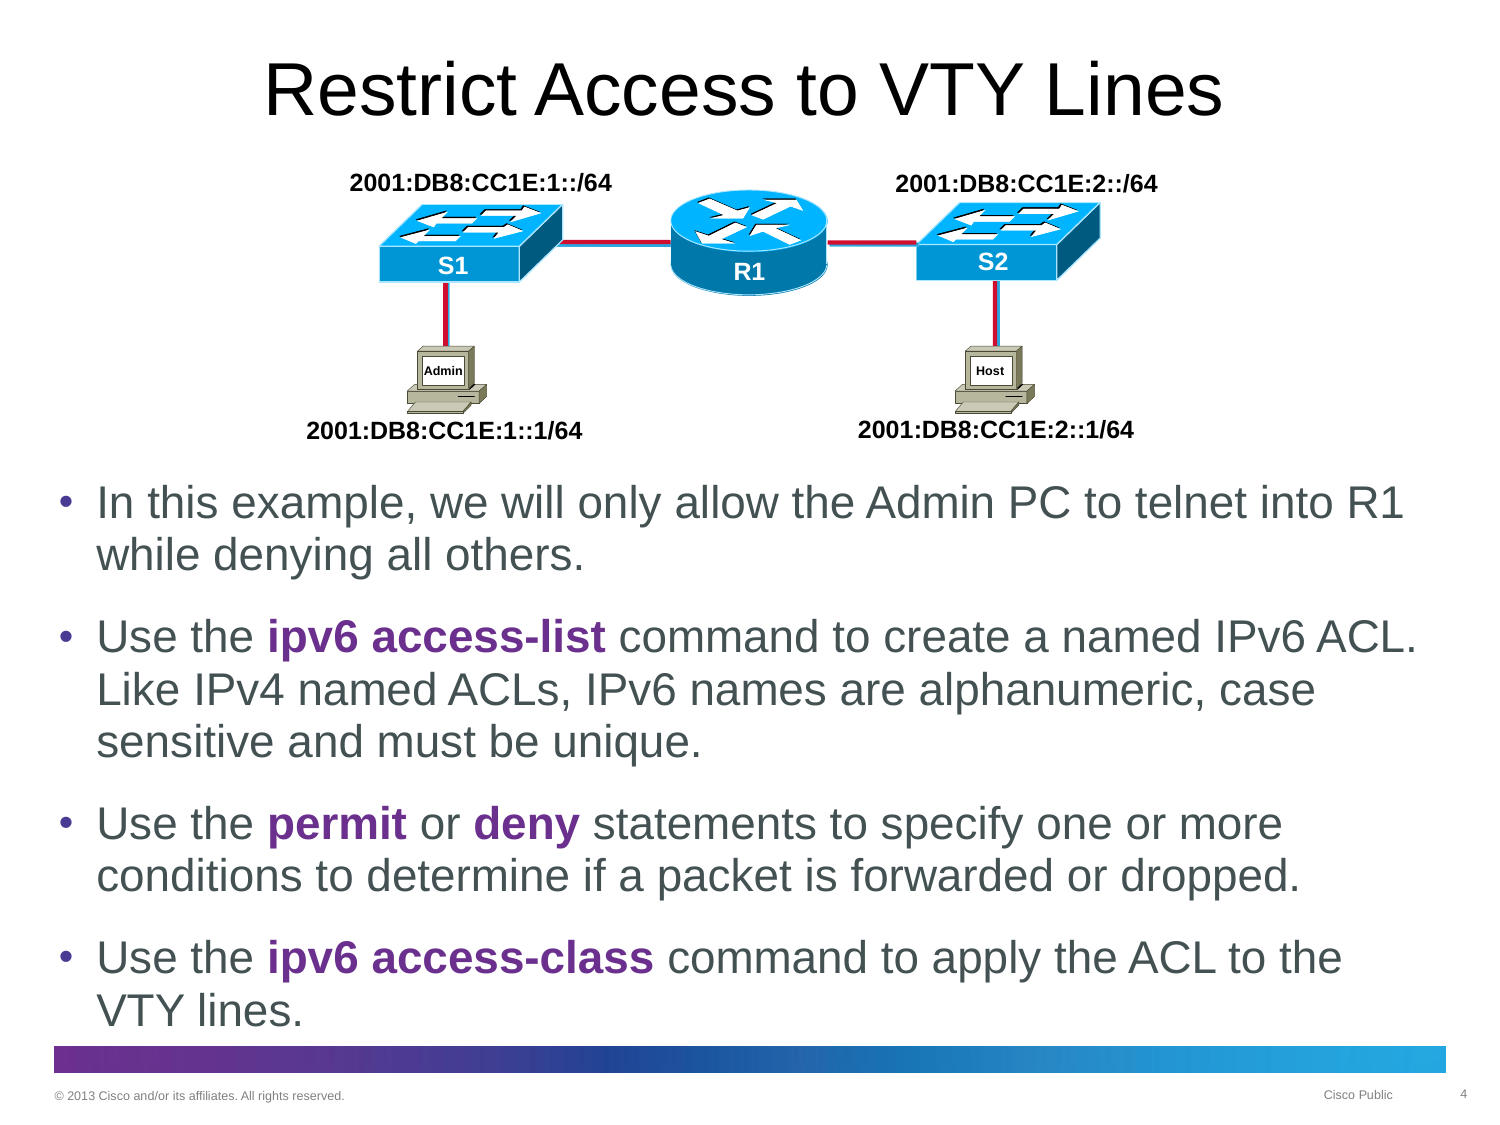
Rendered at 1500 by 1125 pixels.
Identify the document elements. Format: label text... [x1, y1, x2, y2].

picture [1002, 223, 1057, 236]
picture [980, 253, 993, 270]
picture [940, 229, 996, 241]
picture [670, 266, 828, 297]
text_box Host [1040, 355, 1046, 385]
picture [700, 199, 748, 218]
text_box 2001:DB8:CC1E:1::1/64 [291, 407, 599, 453]
picture [736, 263, 749, 279]
list In this example, we will only allow the Admin PC to telnet into R1 while denying all others. Use the ipv6 access-list command to create a named IPv6 ACL. Like IPv4 named ACLs, IPv6 names are alphanumeric, case sensitive and must be unique. Use the permit or deny statements to specify one or more conditions to determine if a packet is forwarded or dropped. Use the ipv6 access-class command to apply the ACL to the VTY lines. [43, 137, 1451, 1004]
picture [670, 189, 828, 263]
text_box 2001:DB8:CC1E:2::1/64 [843, 406, 1150, 451]
picture [753, 200, 801, 218]
picture [954, 345, 1036, 415]
picture [406, 345, 488, 415]
picture [916, 202, 1060, 246]
picture [54, 1046, 1446, 1073]
text_box 2001:DB8:CC1E:2::/64 [880, 159, 1174, 205]
picture [1019, 205, 1075, 219]
picture [996, 253, 1007, 269]
title Restrict Access to VTY Lines [39, 0, 1449, 138]
picture [916, 202, 1102, 282]
picture [378, 203, 565, 284]
picture [750, 225, 798, 244]
text_box 2001:DB8:CC1E:1::/64 [334, 158, 628, 204]
picture [955, 211, 1012, 224]
picture [753, 263, 764, 279]
picture [698, 223, 744, 243]
